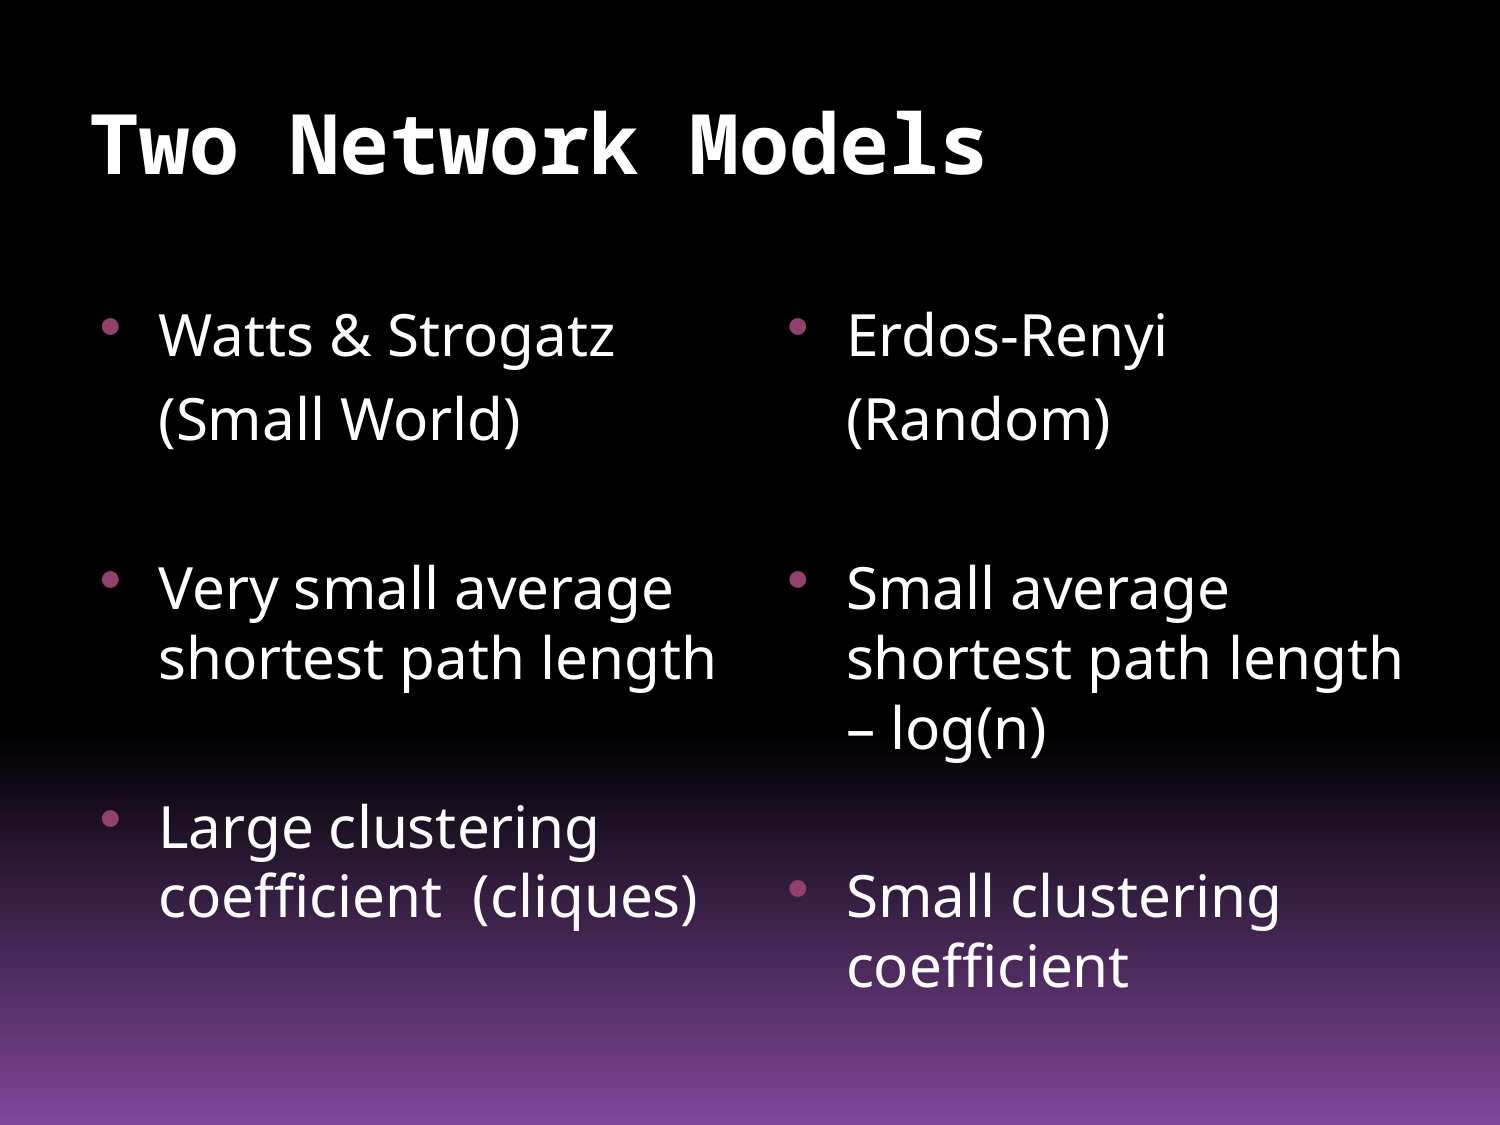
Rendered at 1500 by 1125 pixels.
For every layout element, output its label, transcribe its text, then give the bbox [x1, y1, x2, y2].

list Erdos-Renyi (Random) Small average shortest path length – log(n) Small clustering coefficient [763, 290, 1427, 1033]
list Watts & Strogatz (Small World) Very small average shortest path length Large clustering coefficient (cliques) [76, 290, 739, 1033]
title Two Network Models [75, 83, 1425, 234]
